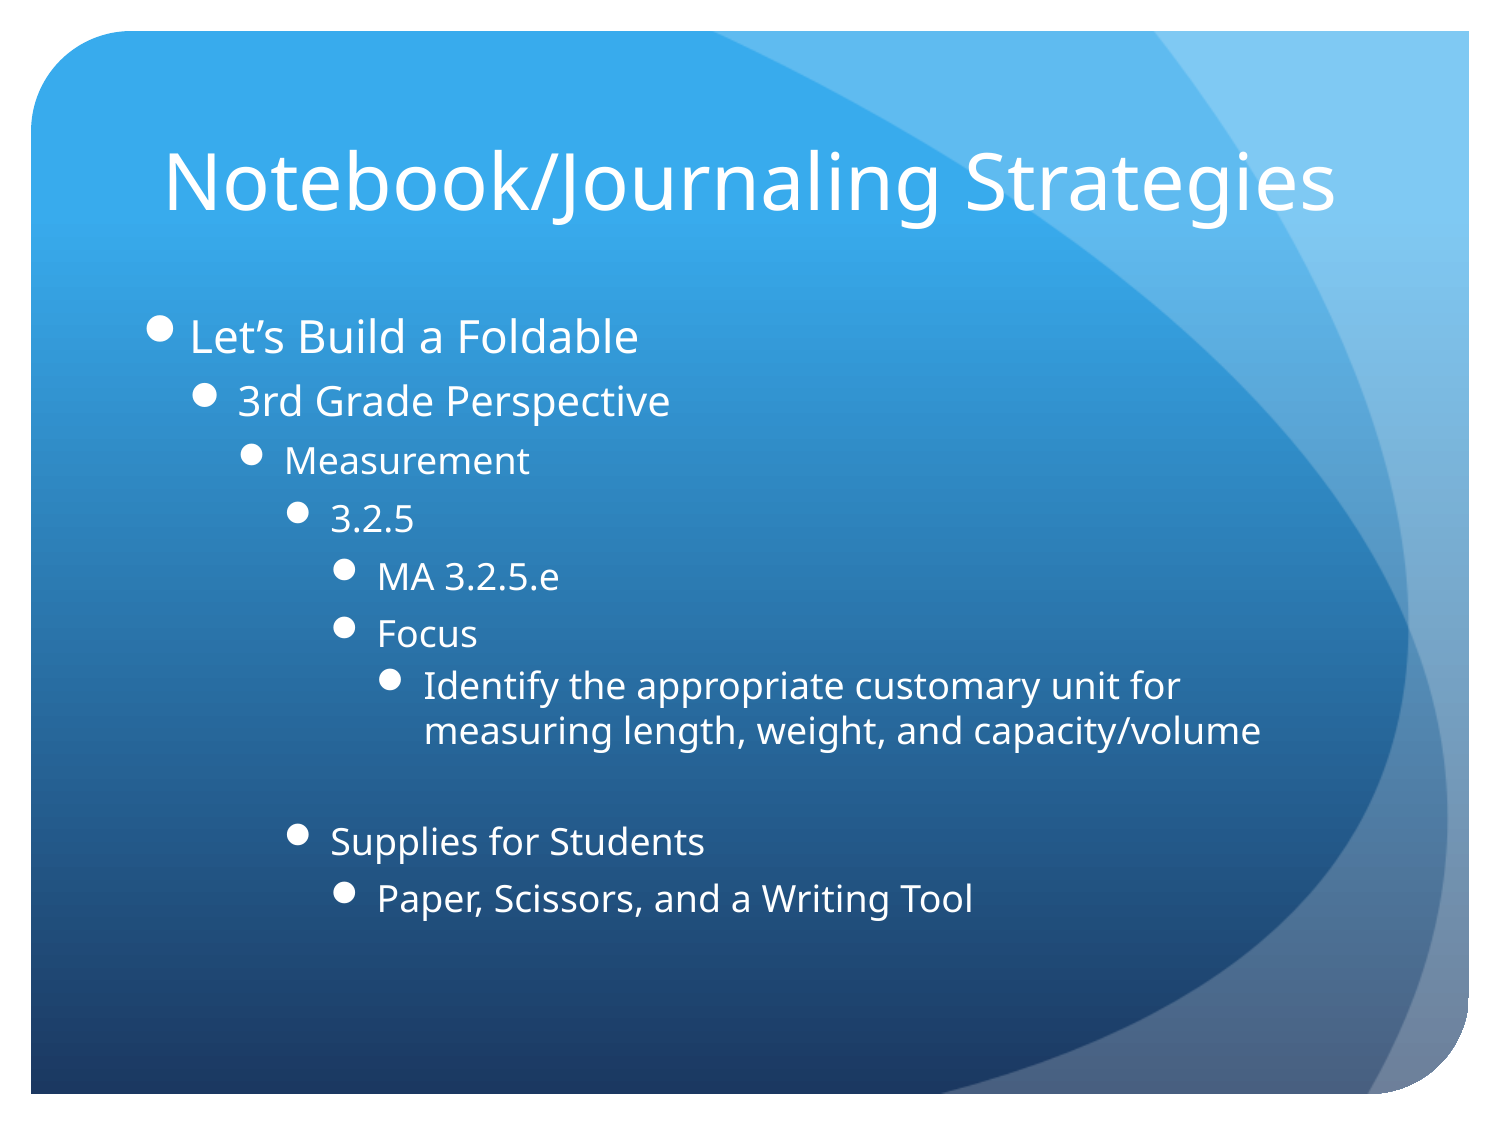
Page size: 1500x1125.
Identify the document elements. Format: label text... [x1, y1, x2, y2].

title Notebook/Journaling Strategies [127, 62, 1372, 234]
list Let’s Build a Foldable 3rd Grade Perspective Measurement 3.2.5 MA 3.2.5.e Focus Identify the appropriate customary unit for measuring length, weight, and capacity/volume Supplies for Students Paper, Scissors, and a Writing Tool [127, 299, 1372, 991]
picture [24, 30, 1473, 1094]
